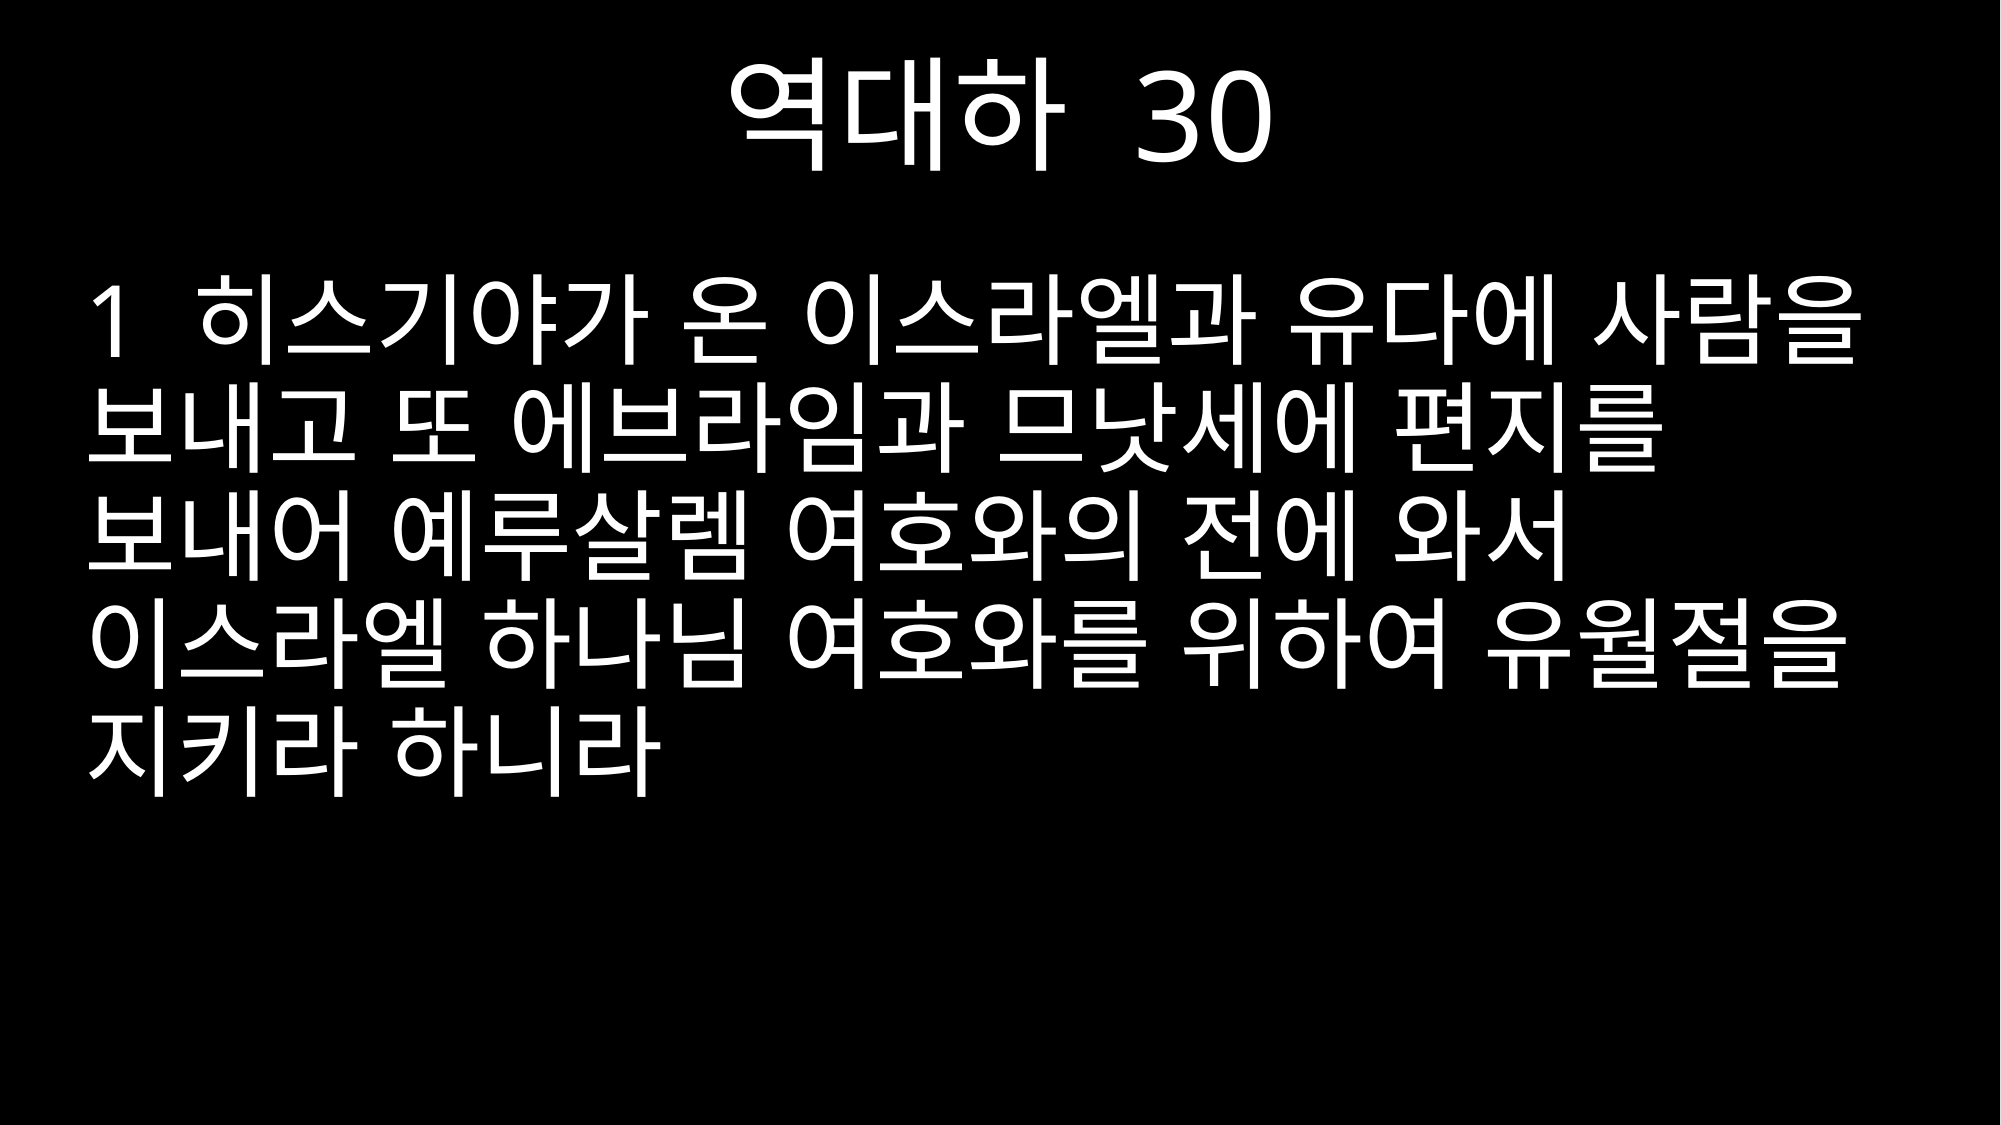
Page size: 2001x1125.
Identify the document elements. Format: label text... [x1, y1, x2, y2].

list 1 히스기야가 온 이스라엘과 유다에 사람을 보내고 또 에브라임과 므낫세에 편지를 보내어 예루살렘 여호와의 전에 와서 이스라엘 하나님 여호와를 위하여 유월절을 지키라 하니라 [69, 263, 1953, 423]
footer 역대하 30 [0, 32, 2000, 192]
picture [0, 0, 2001, 1125]
